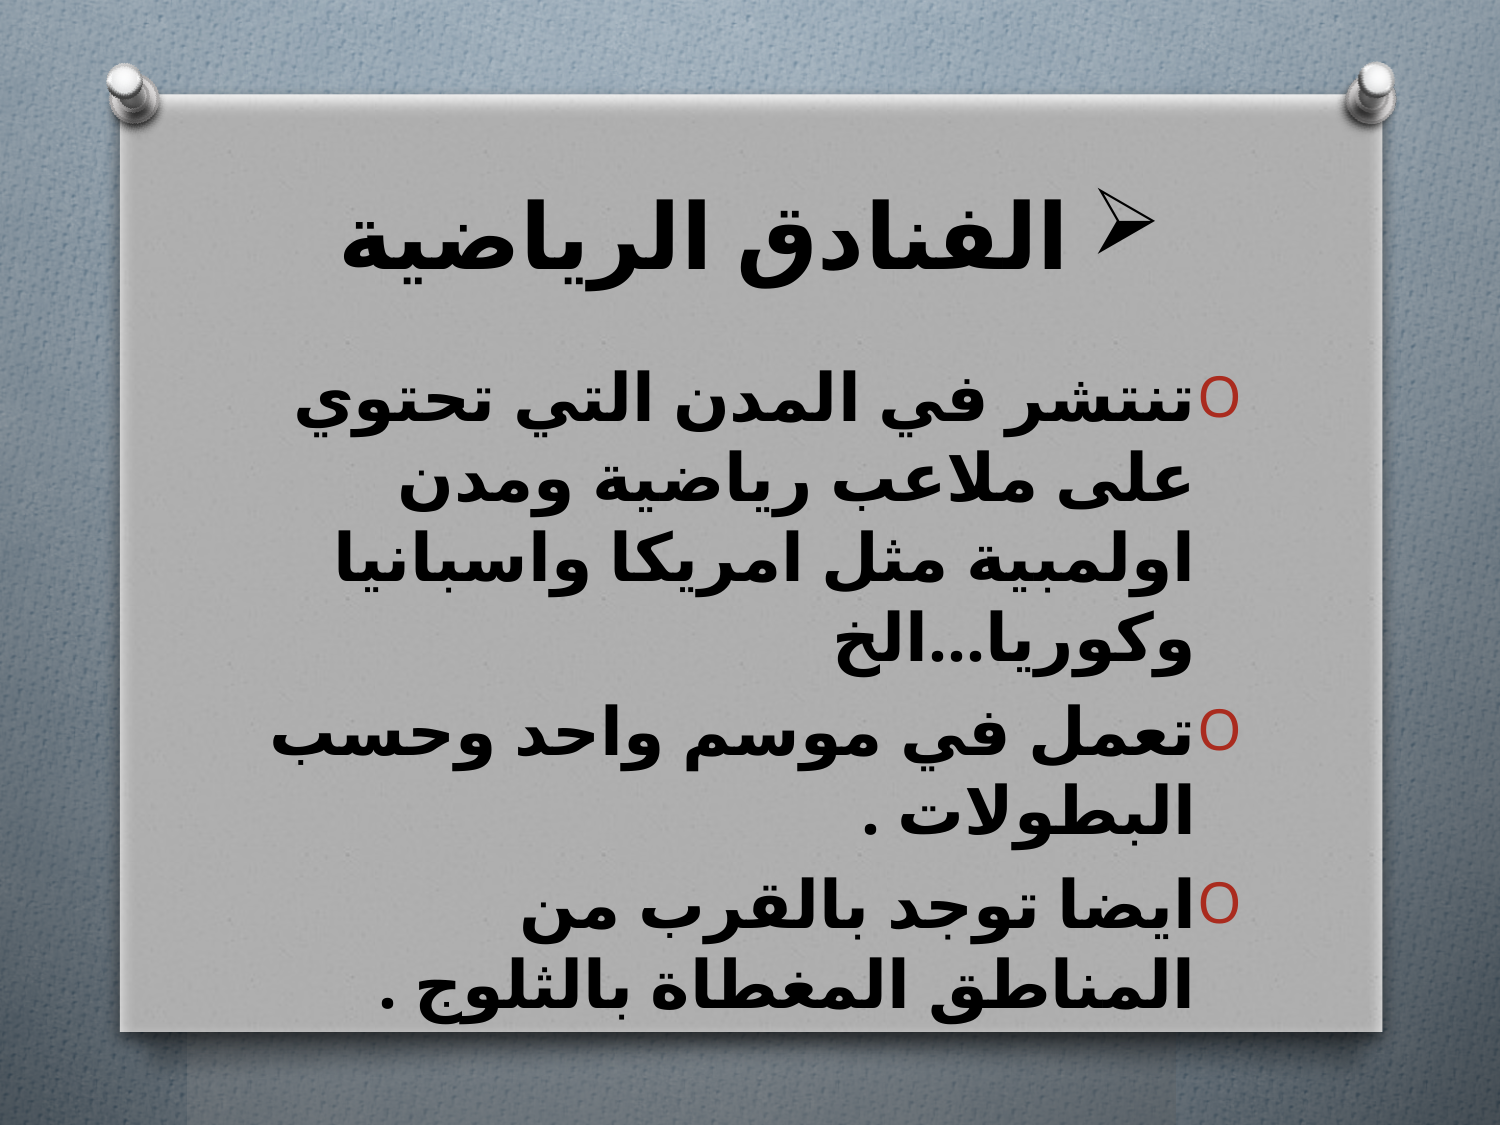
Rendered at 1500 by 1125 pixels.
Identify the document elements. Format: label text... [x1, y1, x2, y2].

list تنتشر في المدن التي تحتوي على ملاعب رياضية ومدن اولمبية مثل امريكا واسبانيا وكوريا...الخ تعمل في موسم واحد وحسب البطولات . ايضا توجد بالقرب من المناطق المغطاة بالثلوج . [240, 347, 1257, 939]
title الفنادق الرياضية [179, 134, 1323, 332]
picture [75, 29, 198, 153]
picture [1317, 35, 1439, 156]
